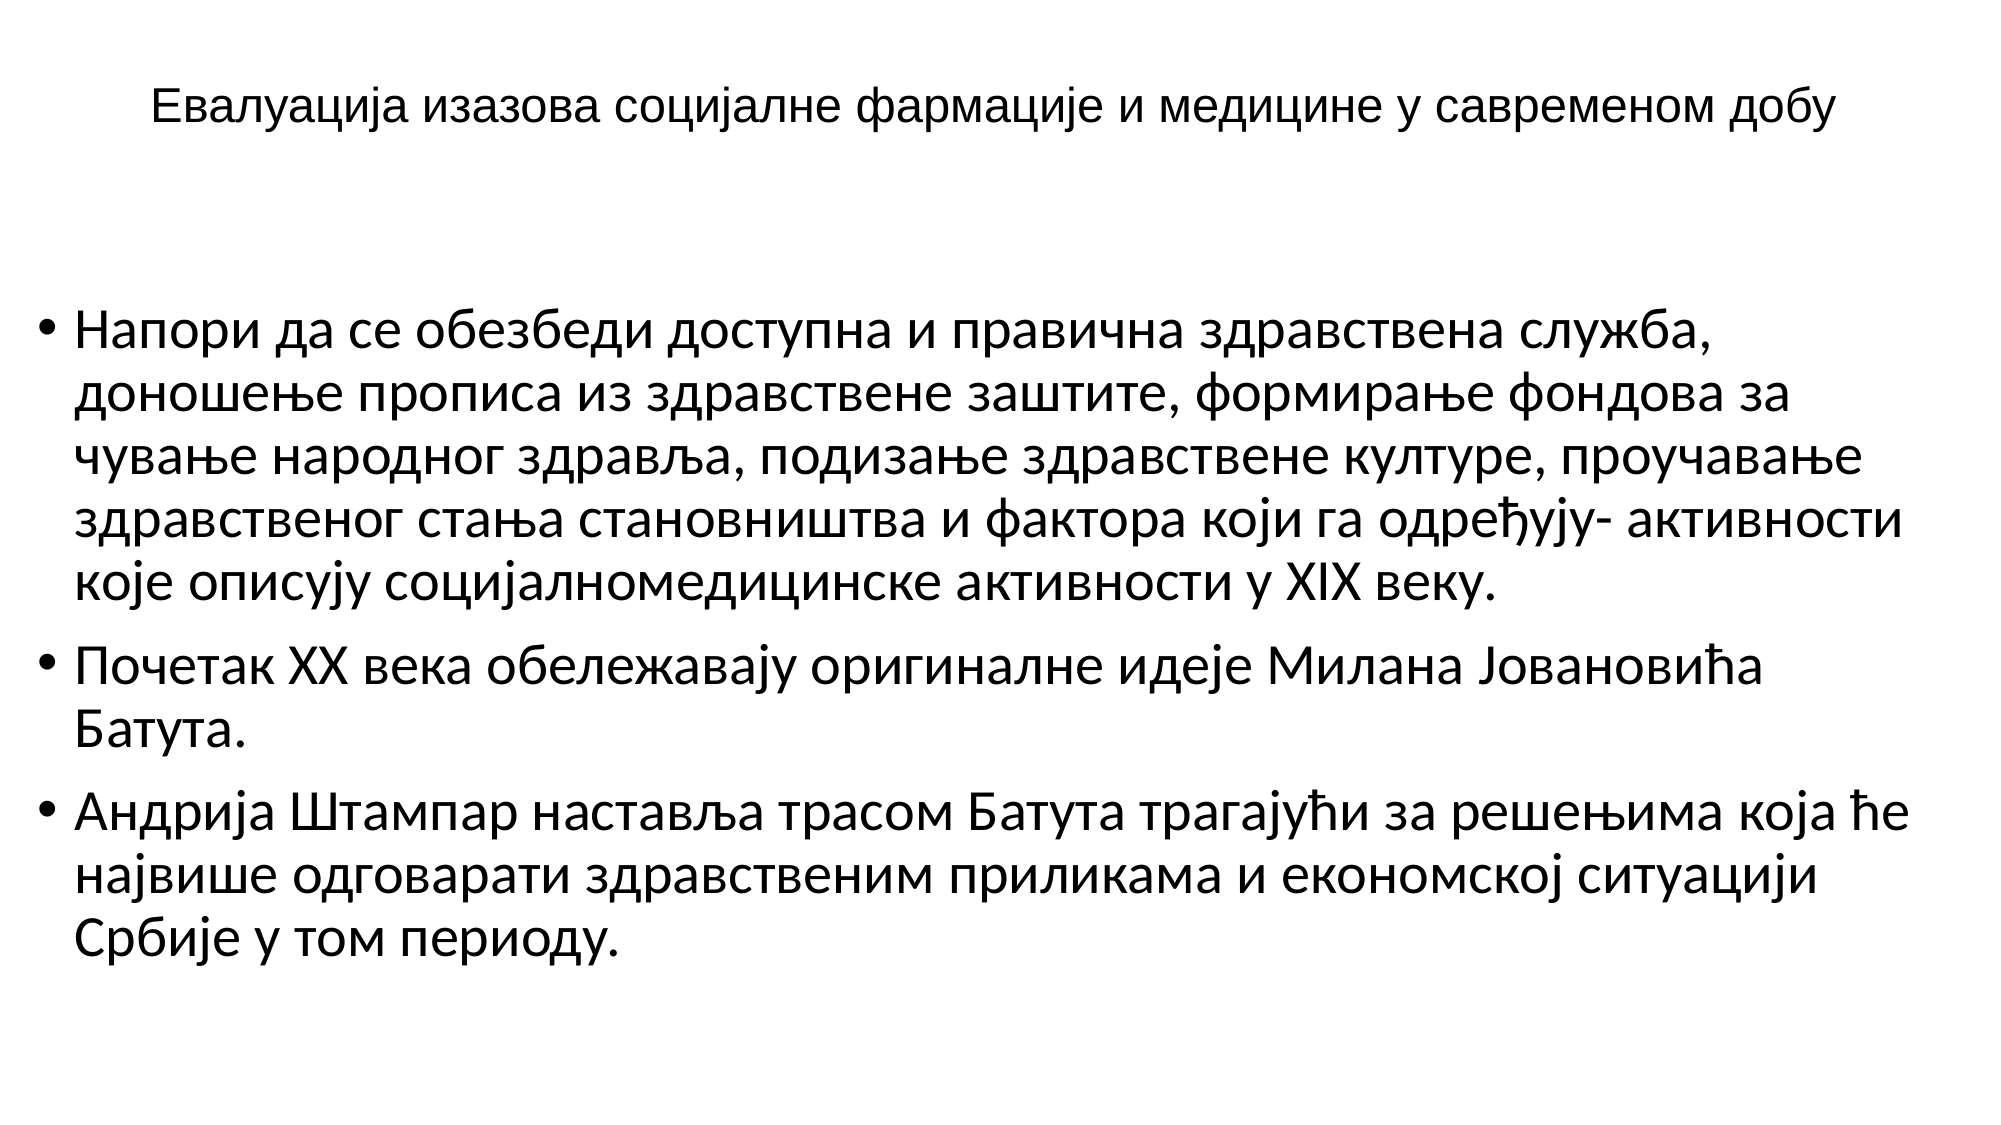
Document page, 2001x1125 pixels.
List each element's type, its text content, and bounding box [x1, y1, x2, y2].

list Напори да се обезбеди доступна и правична здравствена служба, доношење прописа из здравствене заштите, формирање фондова за чување народног здравља, подизање здравствене културе, проучавање здравственог стања становништва и фактора који га одређују- активности које описују социјалномедицинске активности у XIX веку. Почетак XX века обележавају оригиналне идеје Милана Јовановића Батута. Андрија Штампар наставља трасом Батута трагајући за решењима која ће највише одговарати здравственим приликама и економској ситуацији Србије у том периоду. [22, 290, 1937, 1125]
title Евалуација изазова социјалне фармације и медицине у савременом добу [131, 48, 1857, 165]
